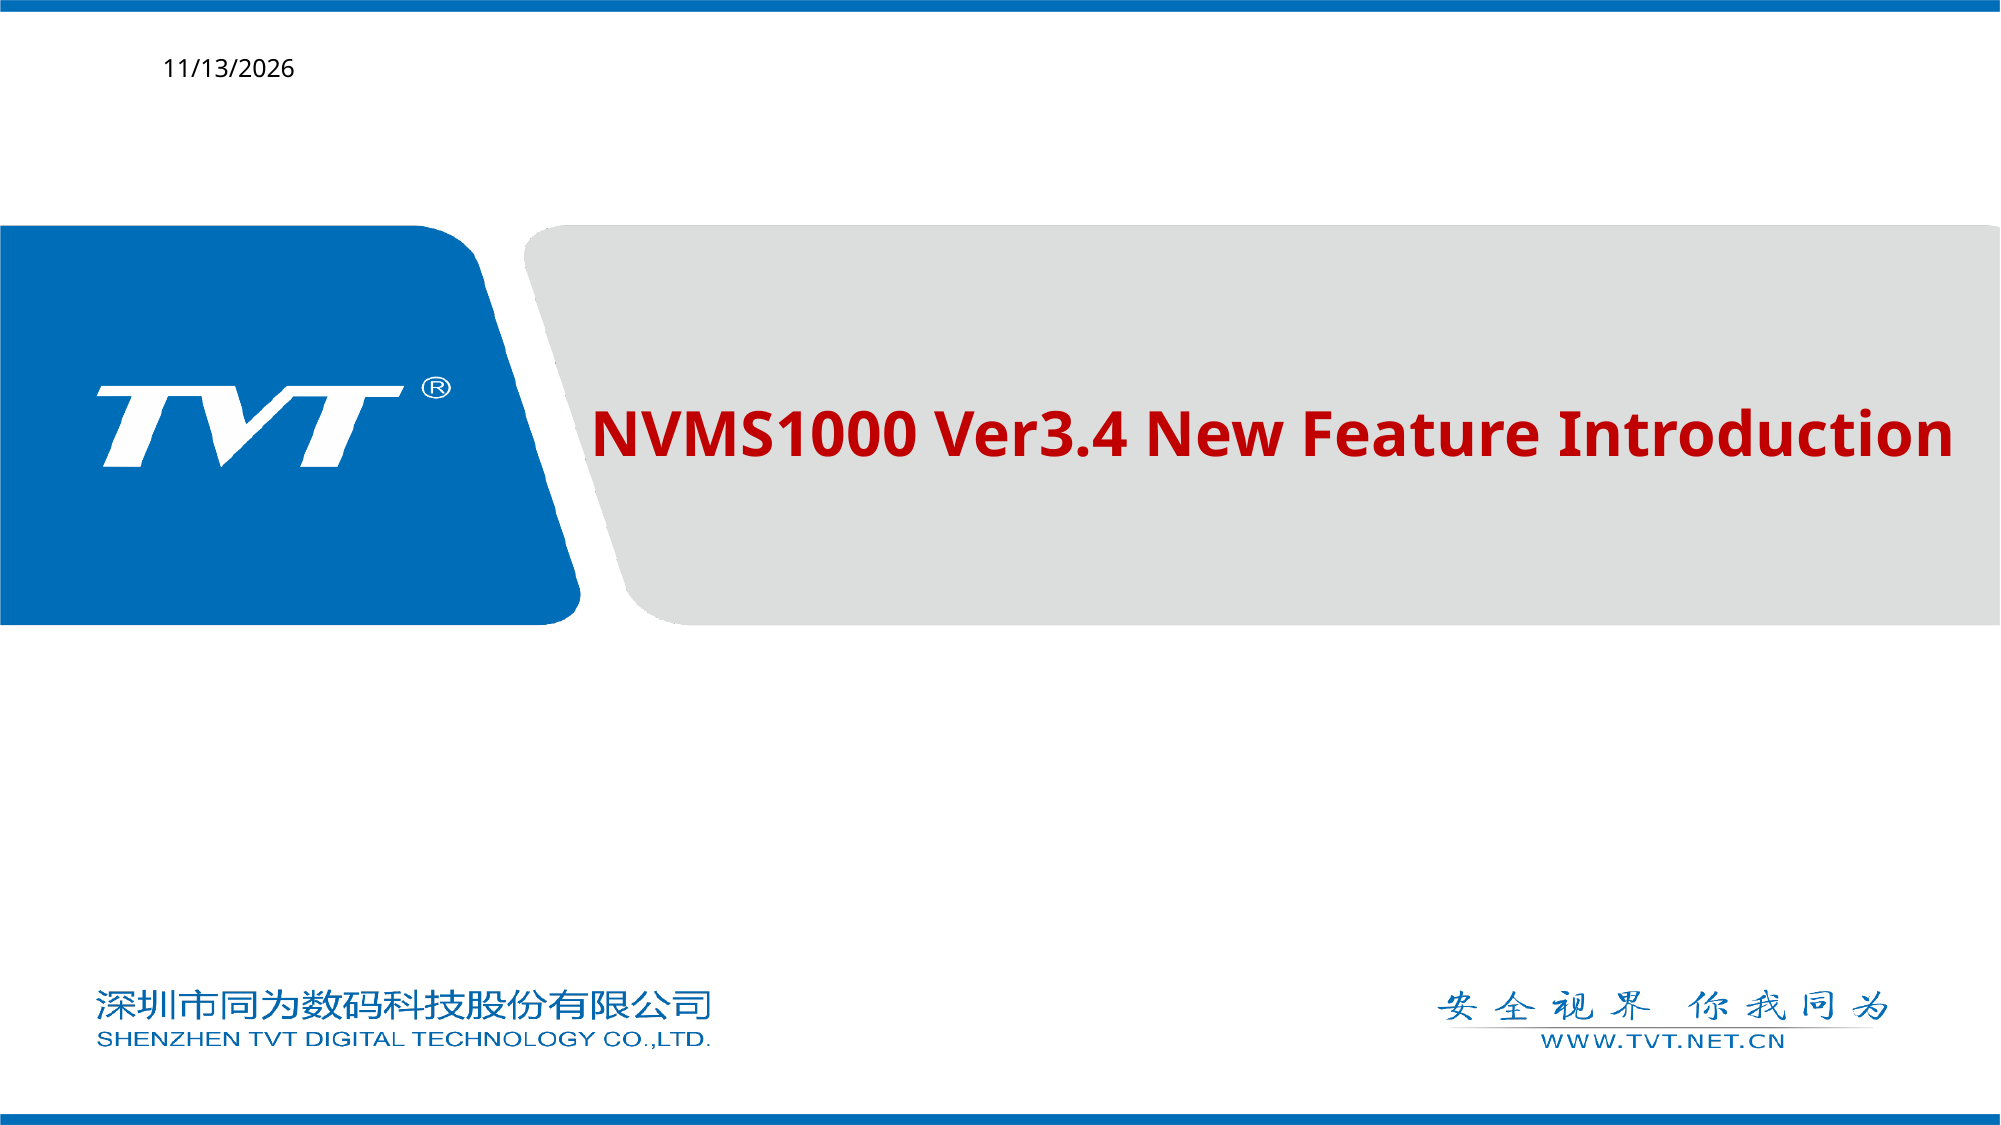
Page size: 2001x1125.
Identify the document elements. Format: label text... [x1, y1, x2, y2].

picture [0, 0, 2000, 1125]
title NVMS1000 Ver3.4 New Feature Introduction [547, 302, 2000, 545]
